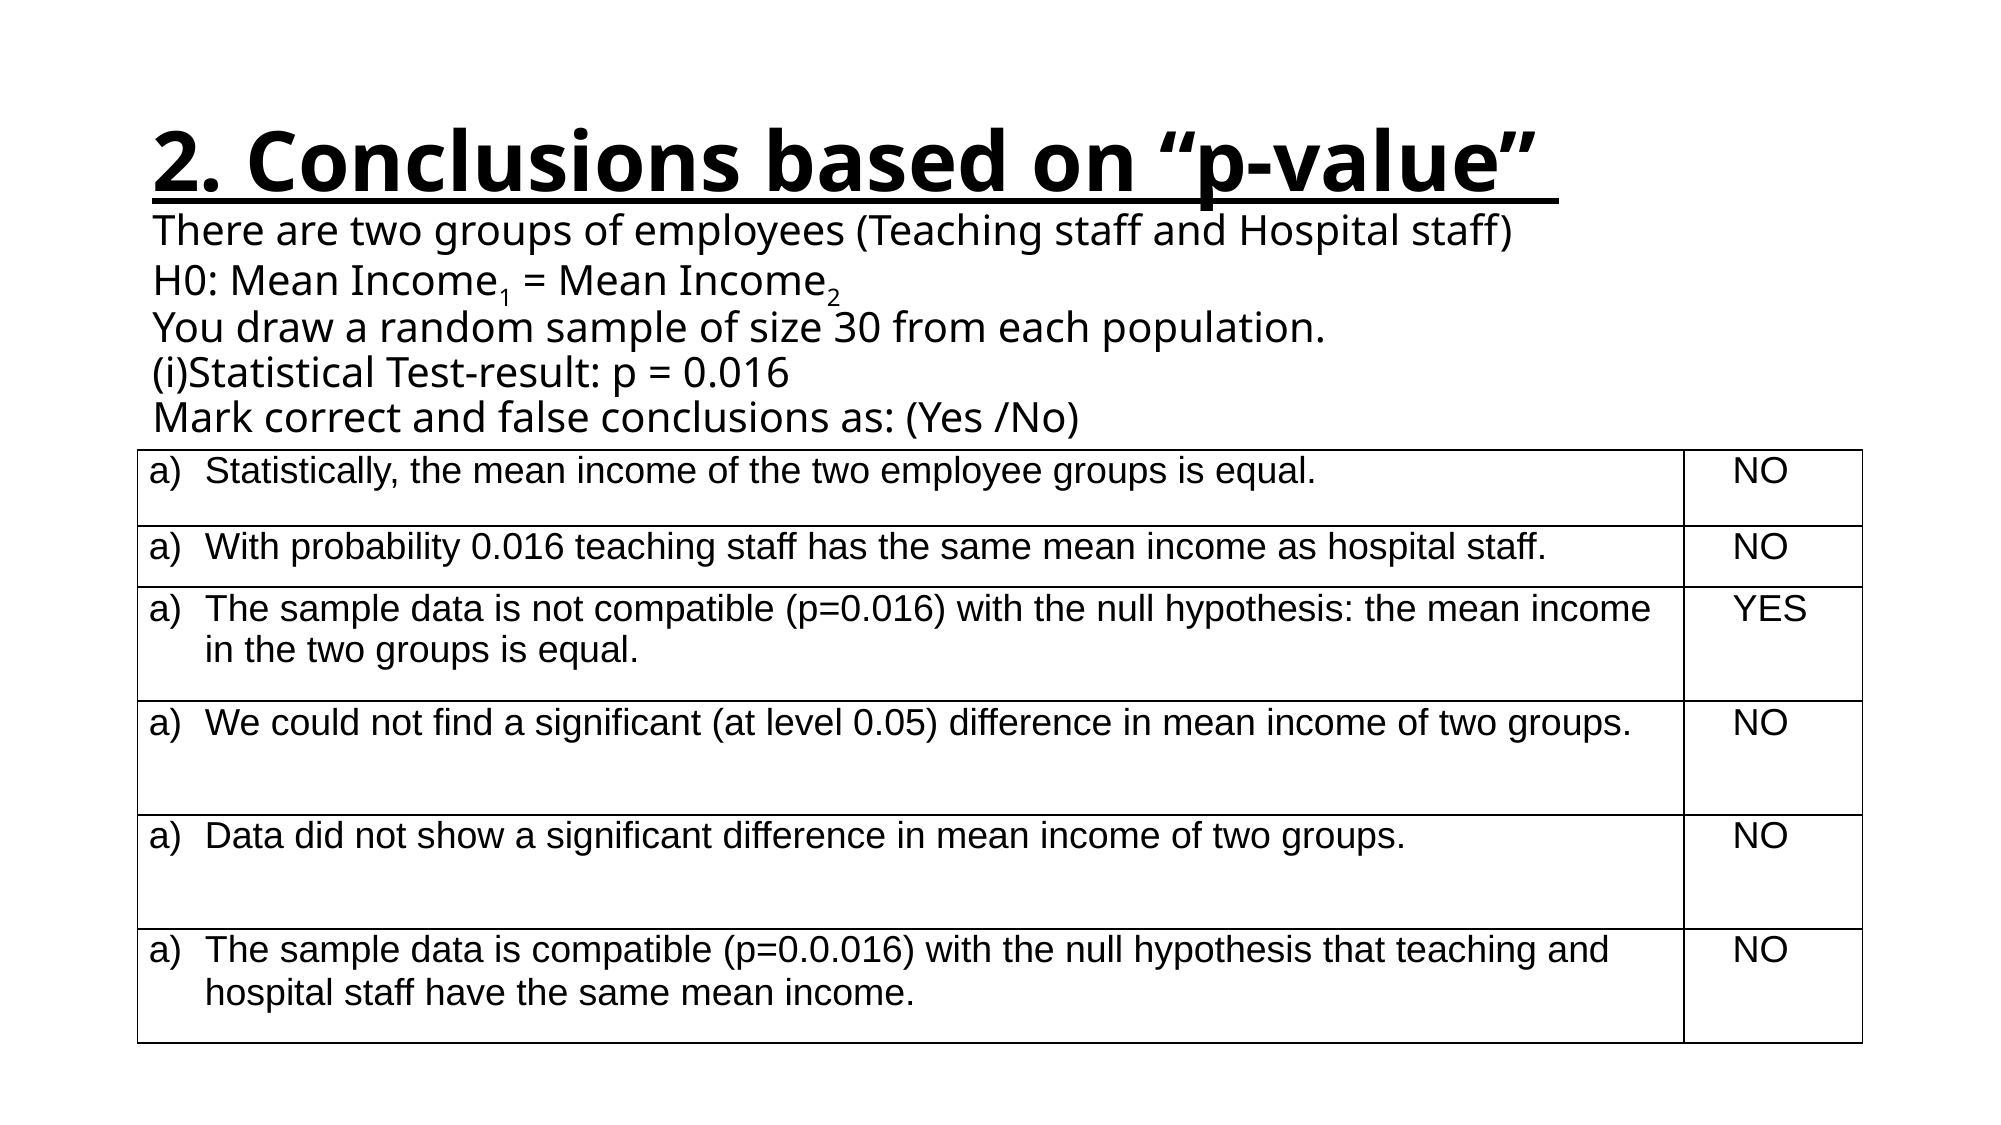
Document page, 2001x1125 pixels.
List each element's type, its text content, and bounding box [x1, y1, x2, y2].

table_cell NO [1685, 930, 1862, 1042]
table_cell The sample data is compatible (p=0.0.016) with the null hypothesis that teaching and hospital staff have the same mean income. [138, 930, 1683, 1042]
table_cell NO [1685, 702, 1862, 814]
table_cell Data did not show a significant difference in mean income of two groups. [138, 816, 1683, 928]
table_cell The sample data is not compatible (p=0.016) with the null hypothesis: the mean income in the two groups is equal. [138, 588, 1683, 700]
table_cell NO [1685, 816, 1862, 928]
title 2. Conclusions based on “p-value” There are two groups of employees (Teaching staff and Hospital staff) H0: Mean Income1 = Mean Income2 You draw a random sample of size 30 from each population. (i)Statistical Test-result: p = 0.016 Mark correct and false conclusions as: (Yes /No) [137, 59, 1863, 367]
table_header NO [1685, 451, 1862, 525]
table_cell With probability 0.016 teaching staff has the same mean income as hospital staff. [138, 527, 1683, 586]
table_cell We could not find a significant (at level 0.05) difference in mean income of two groups. [138, 702, 1683, 814]
table_cell NO [1685, 527, 1862, 586]
table_cell YES [1685, 588, 1862, 700]
table_header Statistically, the mean income of the two employee groups is equal. [138, 451, 1683, 525]
